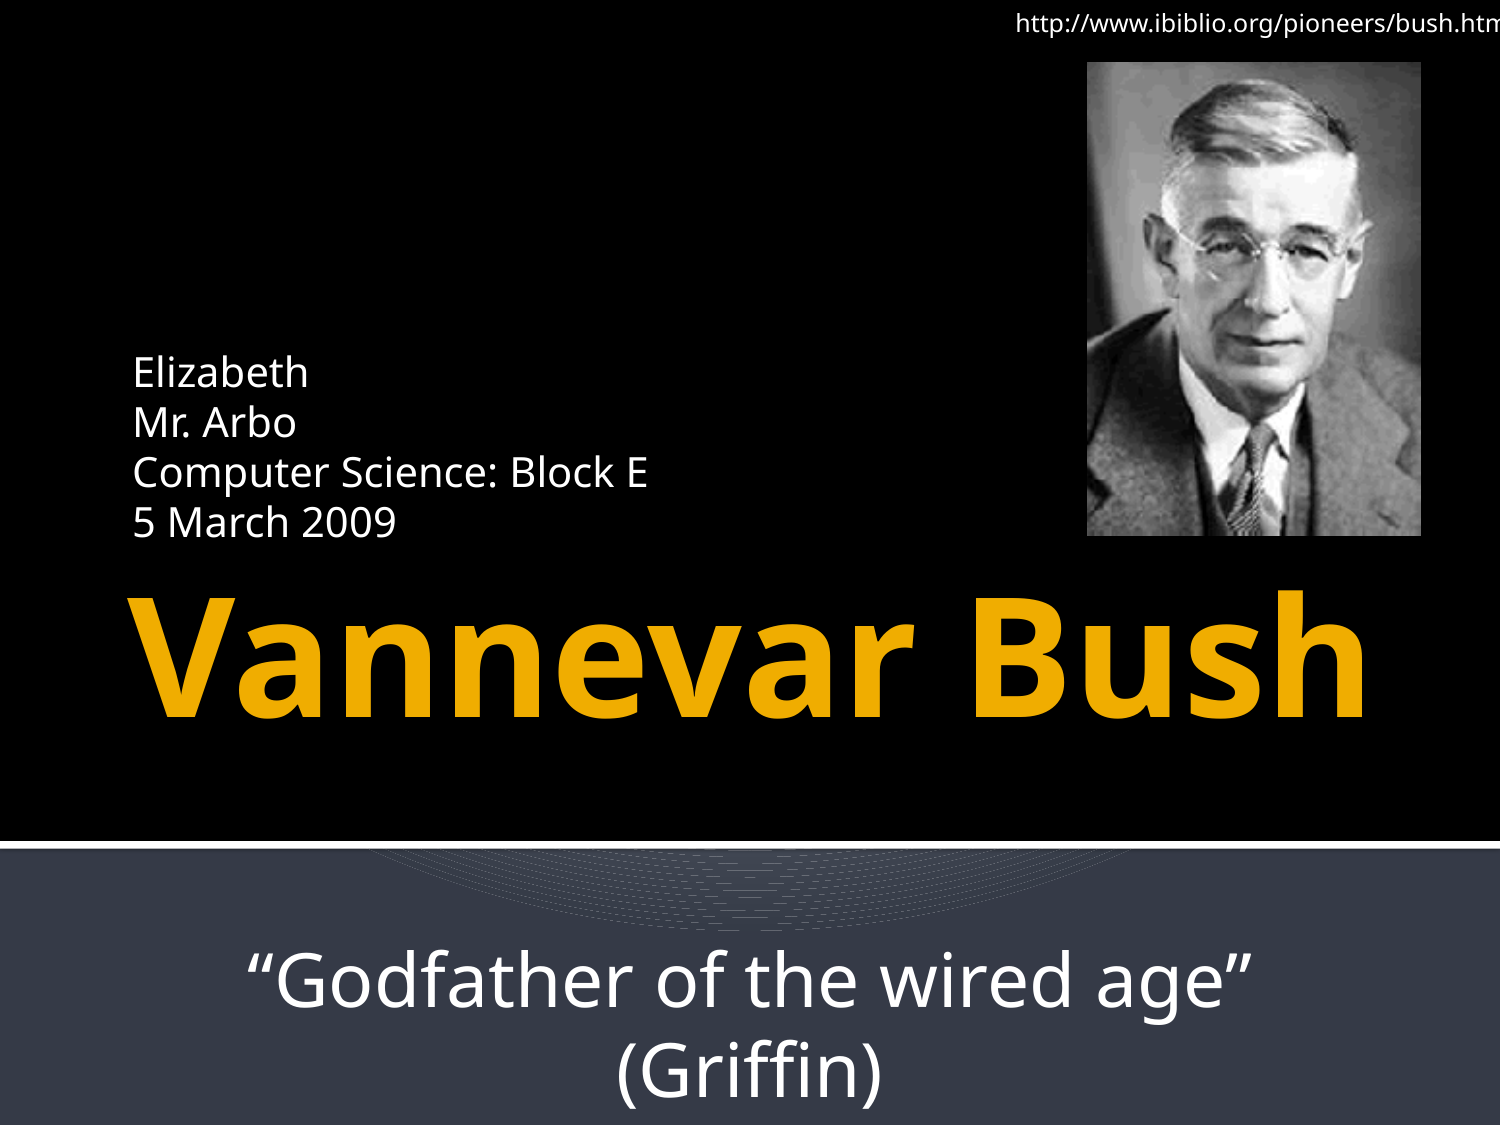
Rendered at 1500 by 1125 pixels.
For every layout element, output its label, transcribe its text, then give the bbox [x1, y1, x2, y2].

picture [1087, 62, 1421, 536]
title Vannevar Bush [112, 550, 1438, 825]
text_box “Godfather of the wired age” (Griffin) [99, 924, 1400, 1120]
text_box http://www.ibiblio.org/pioneers/bush.html [1000, 0, 1500, 45]
subtitle Elizabeth Mr. Arbo Computer Science: Block E 5 March 2009 [112, 299, 1438, 546]
